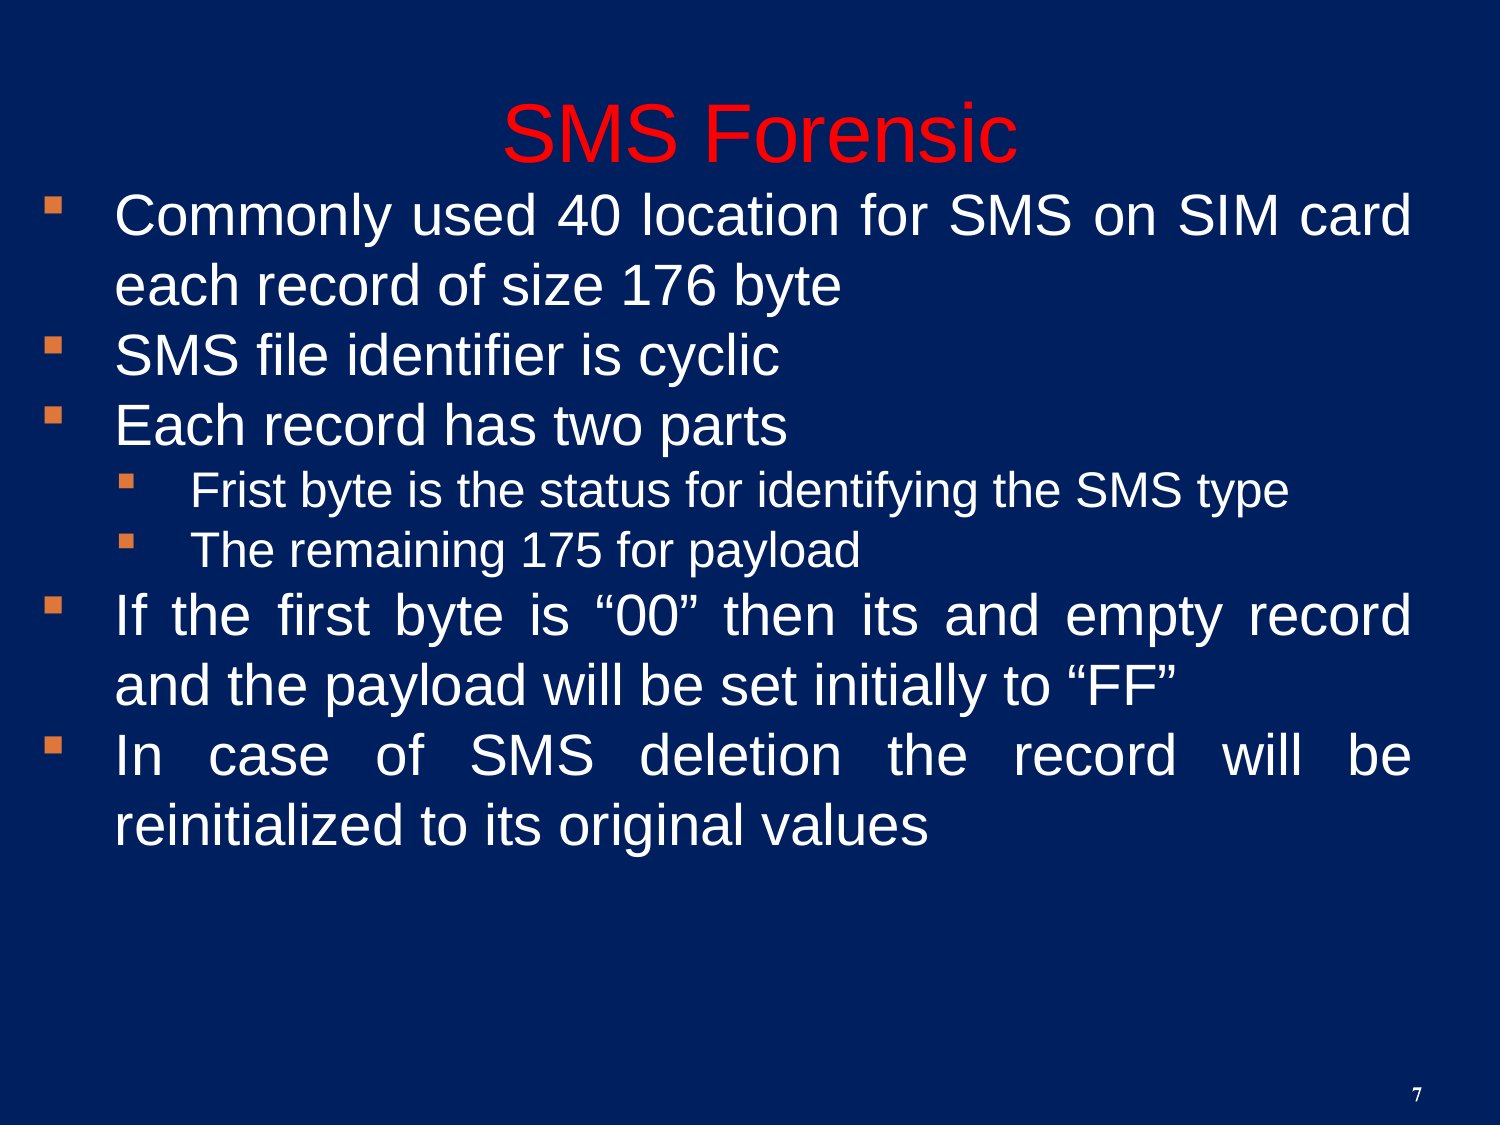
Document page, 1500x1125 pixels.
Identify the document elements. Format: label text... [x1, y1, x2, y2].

title SMS Forensic [44, 53, 1456, 267]
text_box [1412, 1087, 1422, 1102]
text_box Commonly used 40 location for SMS on SIM card each record of size 176 byte SMS file identifier is cyclic Each record has two parts Frist byte is the status for identifying the SMS type The remaining 175 for payload If the first byte is “00” then its and empty record and the payload will be set initially to “FF” In case of SMS deletion the record will be reinitialized to its original values [37, 177, 1413, 858]
